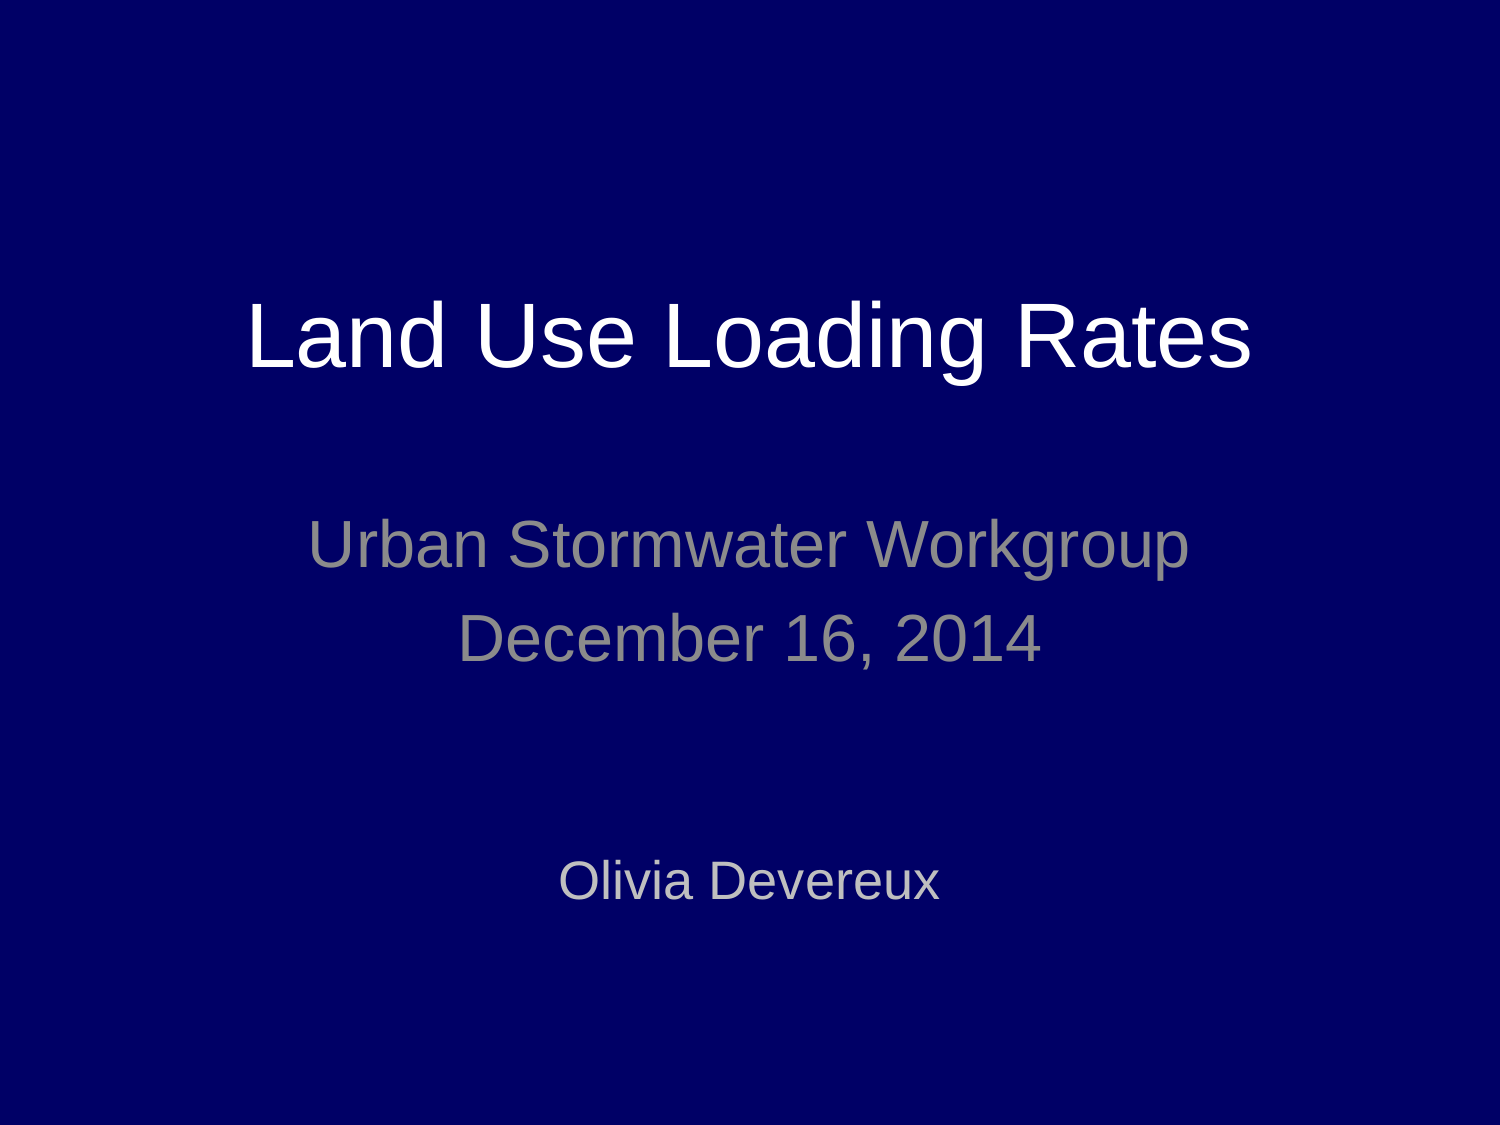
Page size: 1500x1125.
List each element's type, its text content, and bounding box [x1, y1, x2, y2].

text_box Olivia Devereux [0, 837, 1500, 1125]
title Land Use Loading Rates [24, 24, 1475, 638]
subtitle Urban Stormwater Workgroup December 16, 2014 [225, 493, 1275, 782]
